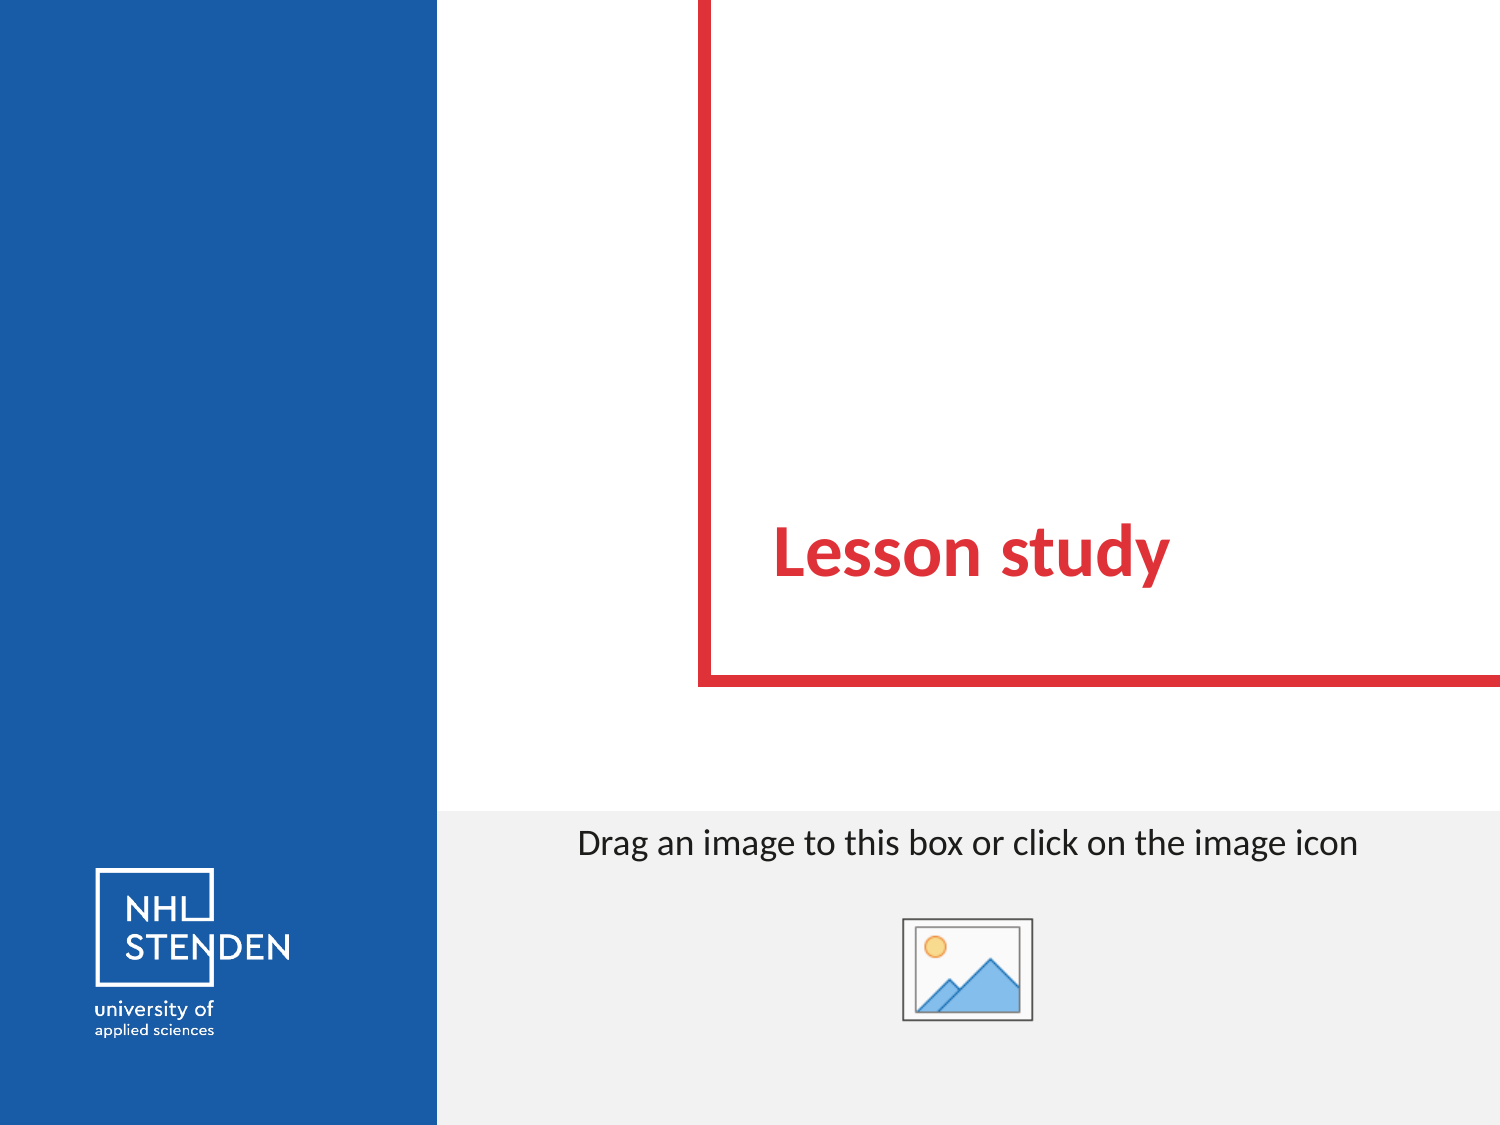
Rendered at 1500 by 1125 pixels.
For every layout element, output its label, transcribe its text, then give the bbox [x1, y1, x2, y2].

picture [95, 868, 289, 1038]
title Lesson study [773, 82, 1386, 592]
picture [436, 810, 1500, 1125]
